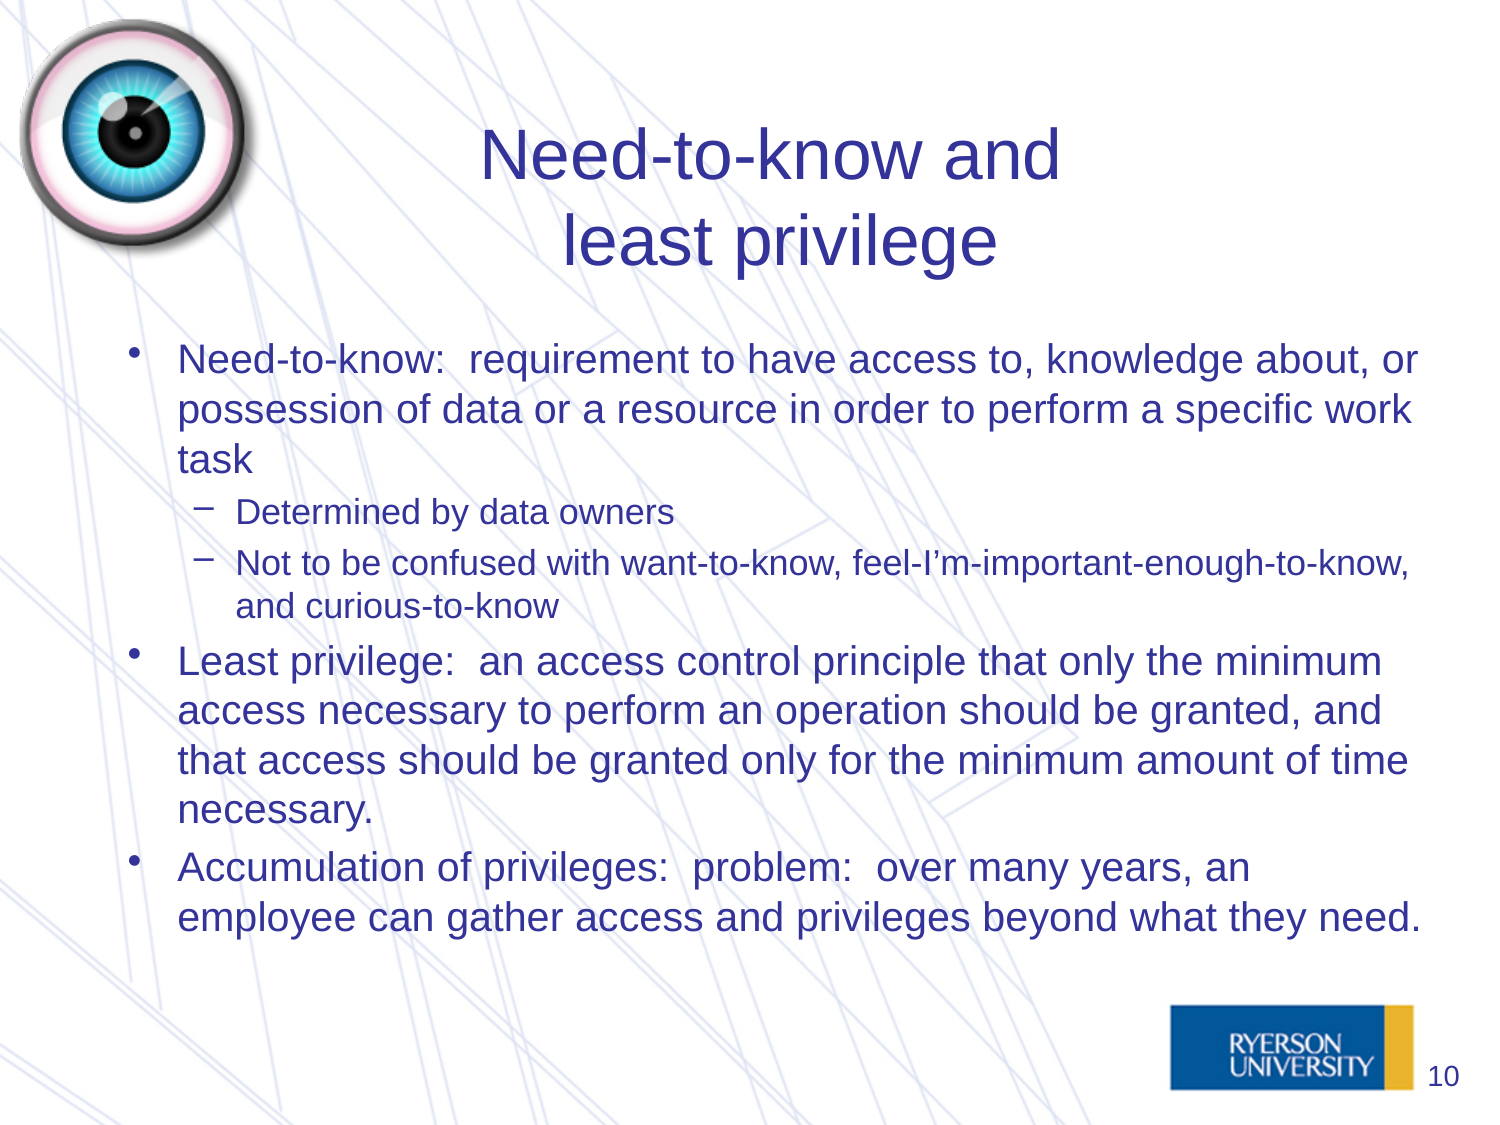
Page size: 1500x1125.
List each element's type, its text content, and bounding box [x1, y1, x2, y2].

picture [0, 0, 1500, 1125]
title Need-to-know and least privilege [112, 99, 1451, 288]
slide_number 10 [1399, 1049, 1476, 1113]
list Need-to-know: requirement to have access to, knowledge about, or possession of data or a resource in order to perform a specific work task Determined by data owners Not to be confused with want-to-know, feel-I’m-important-enough-to-know, and curious-to-know Least privilege: an access control principle that only the minimum access necessary to perform an operation should be granted, and that access should be granted only for the minimum amount of time necessary. Accumulation of privileges: problem: over many years, an employee can gather access and privileges beyond what they need. [112, 324, 1451, 1001]
